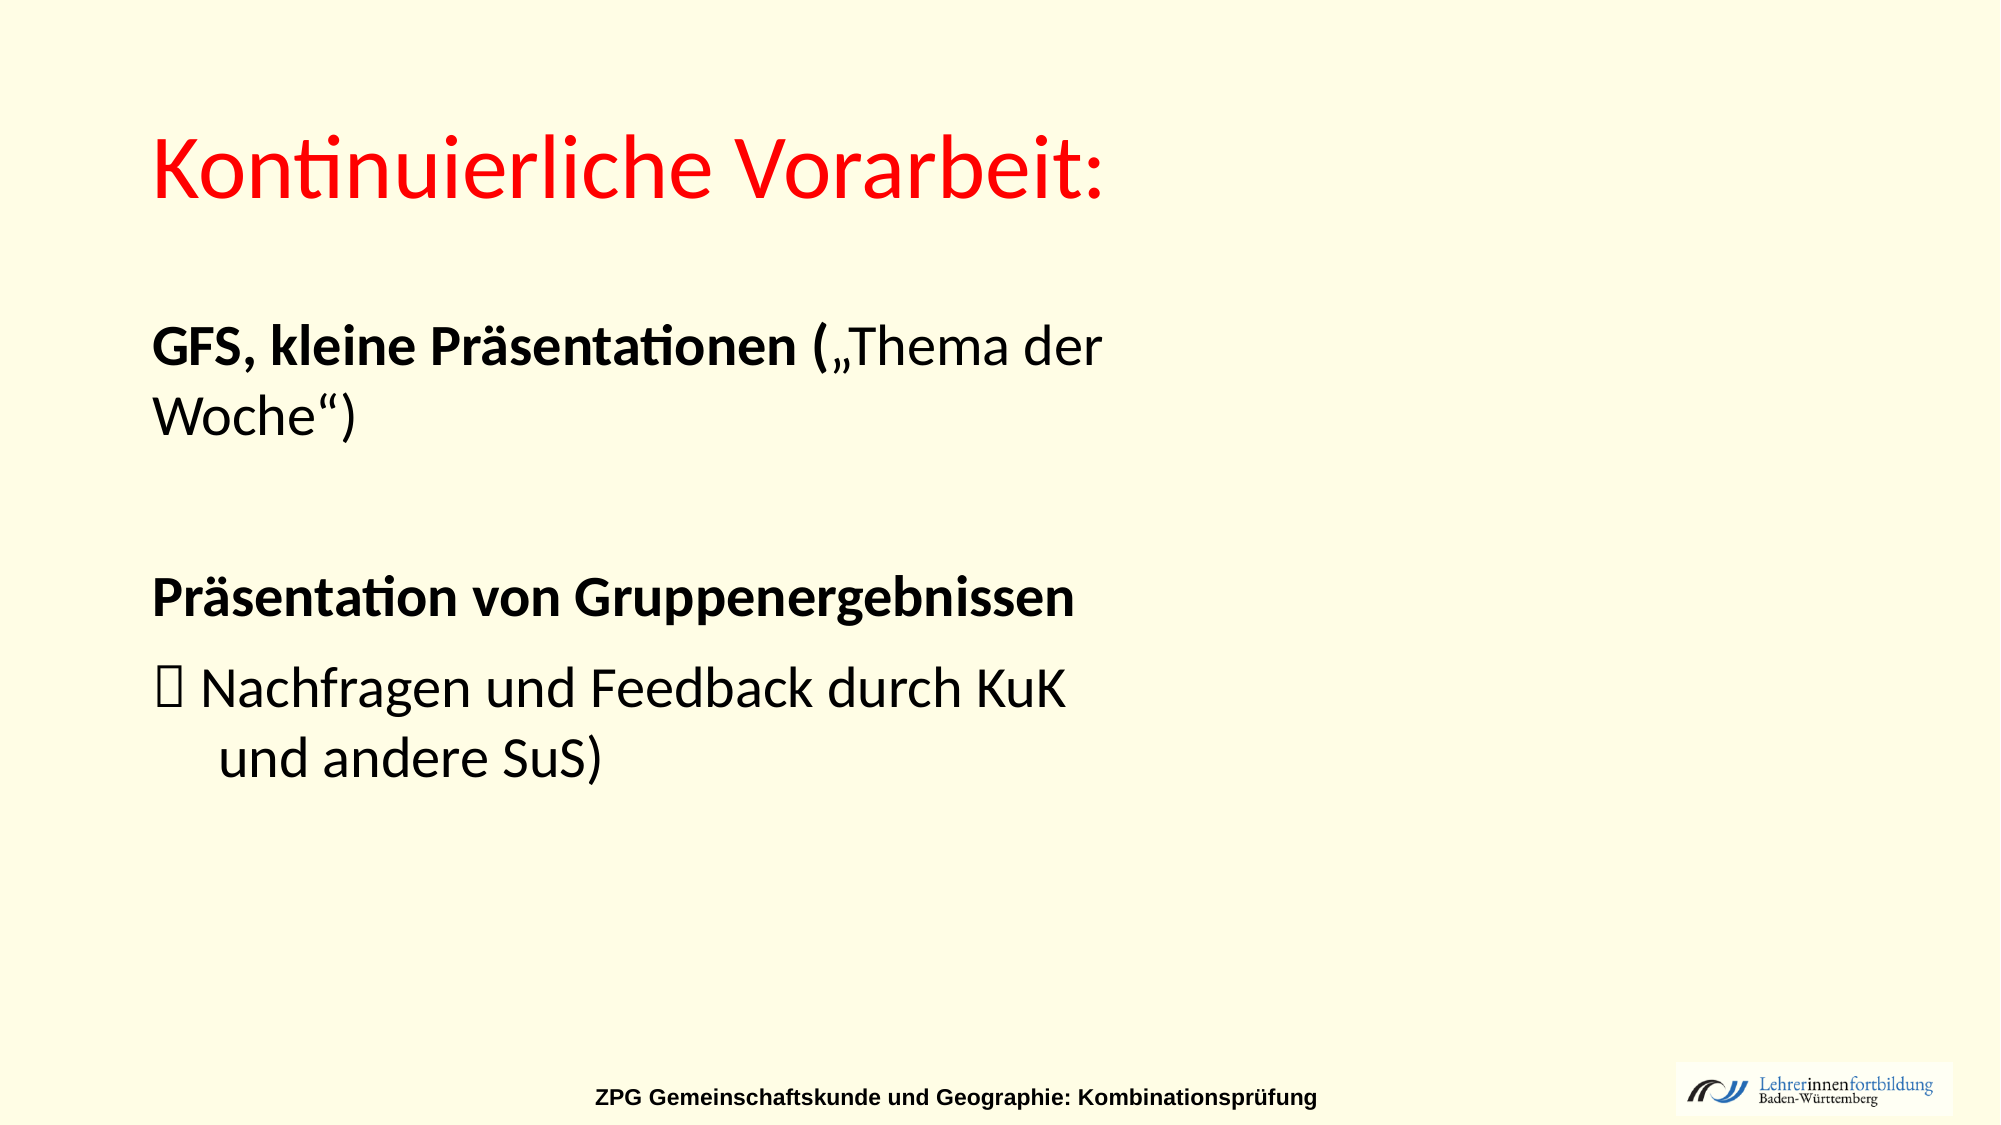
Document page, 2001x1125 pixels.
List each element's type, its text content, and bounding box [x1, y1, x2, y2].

picture [1676, 1062, 1953, 1116]
text_box GFS, kleine Präsentationen („Thema der Woche“) Präsentation von Gruppenergebnissen  Nachfragen und Feedback durch KuK und andere SuS) [137, 299, 1134, 1014]
text_box Kontinuierliche Vorarbeit: [137, 59, 1863, 278]
